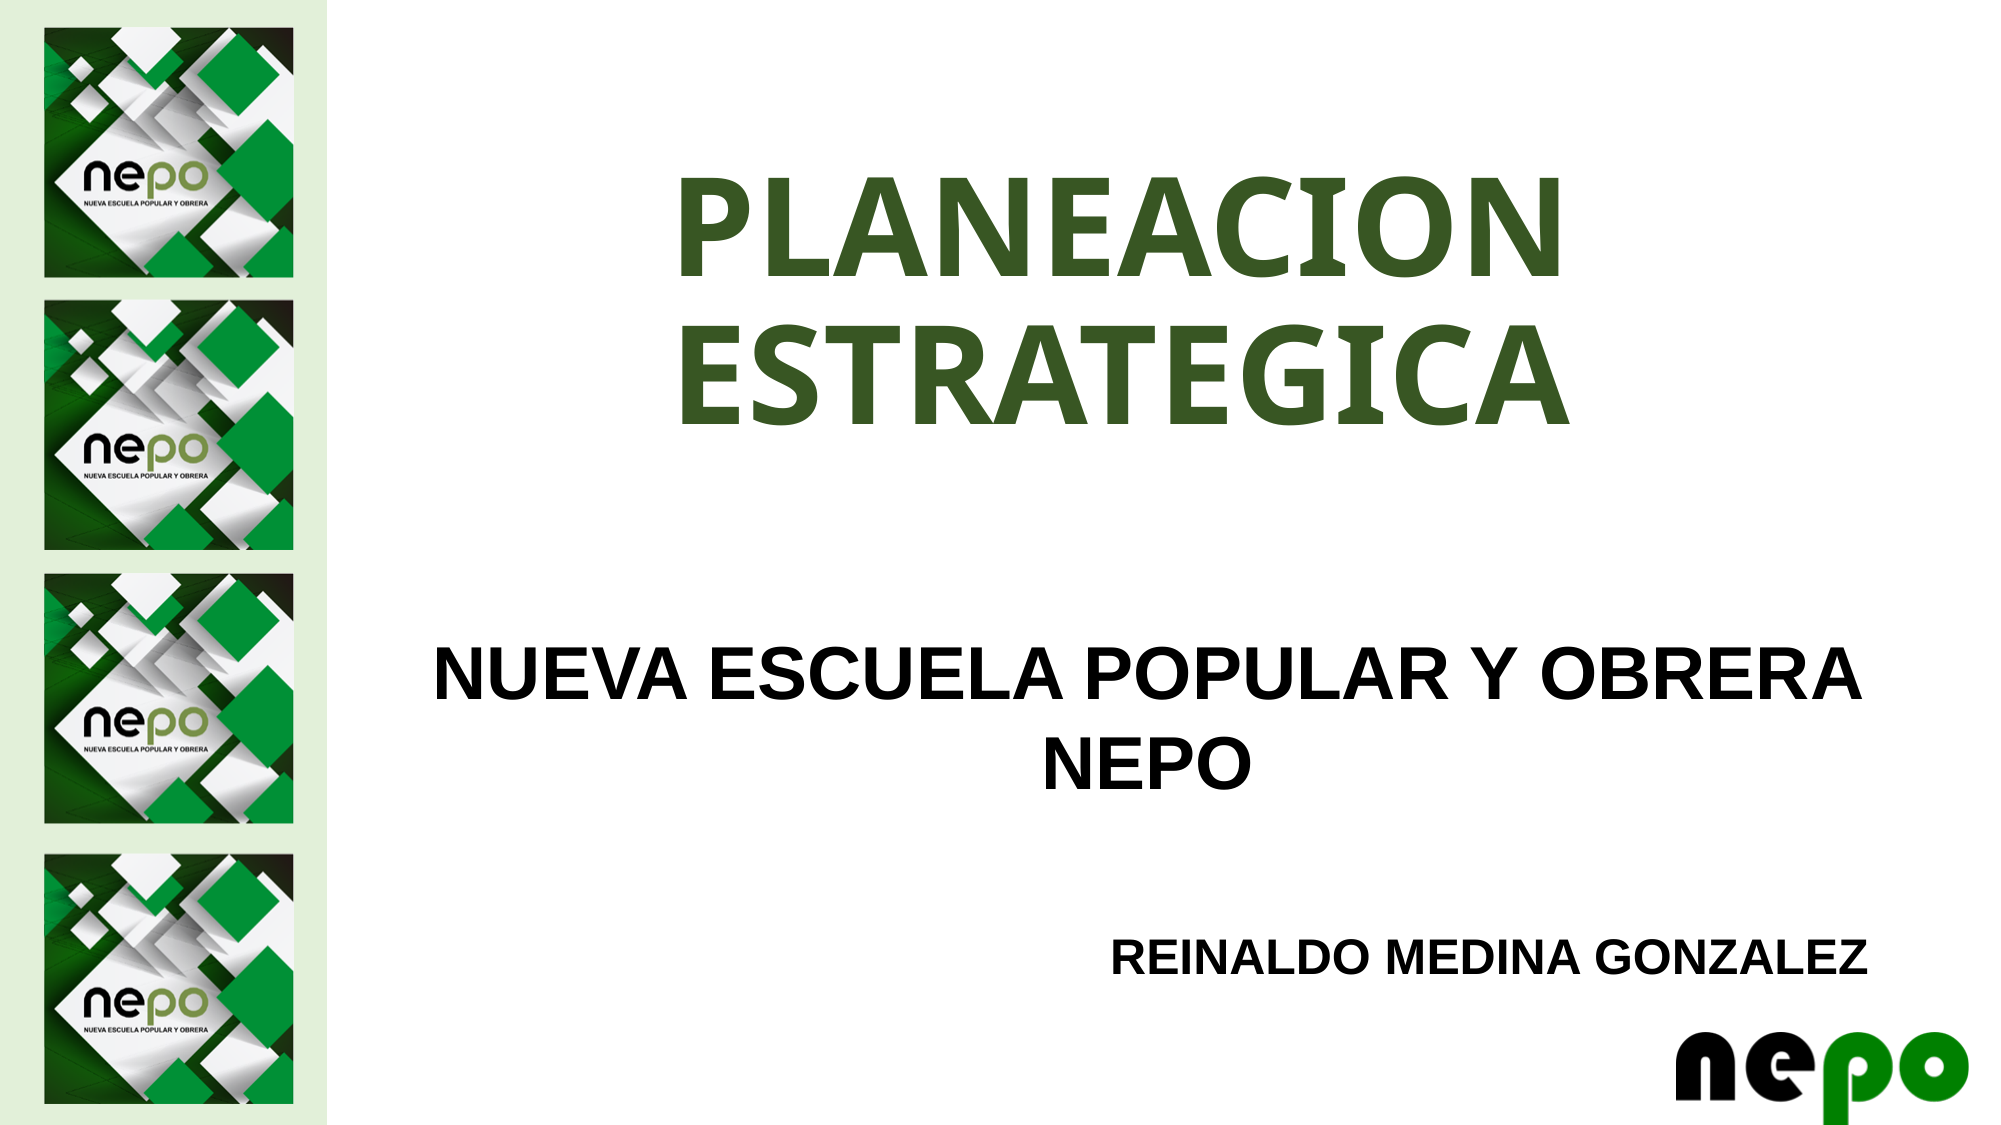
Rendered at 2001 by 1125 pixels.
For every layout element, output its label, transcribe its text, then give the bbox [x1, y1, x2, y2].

picture [0, 0, 327, 1125]
picture [1676, 1032, 1969, 1125]
title PLANEACION ESTRATEGICA [370, 90, 1871, 462]
subtitle NUEVA ESCUELA POPULAR Y OBRERA NEPO REINALDO MEDINA GONZALEZ [397, 617, 1898, 959]
